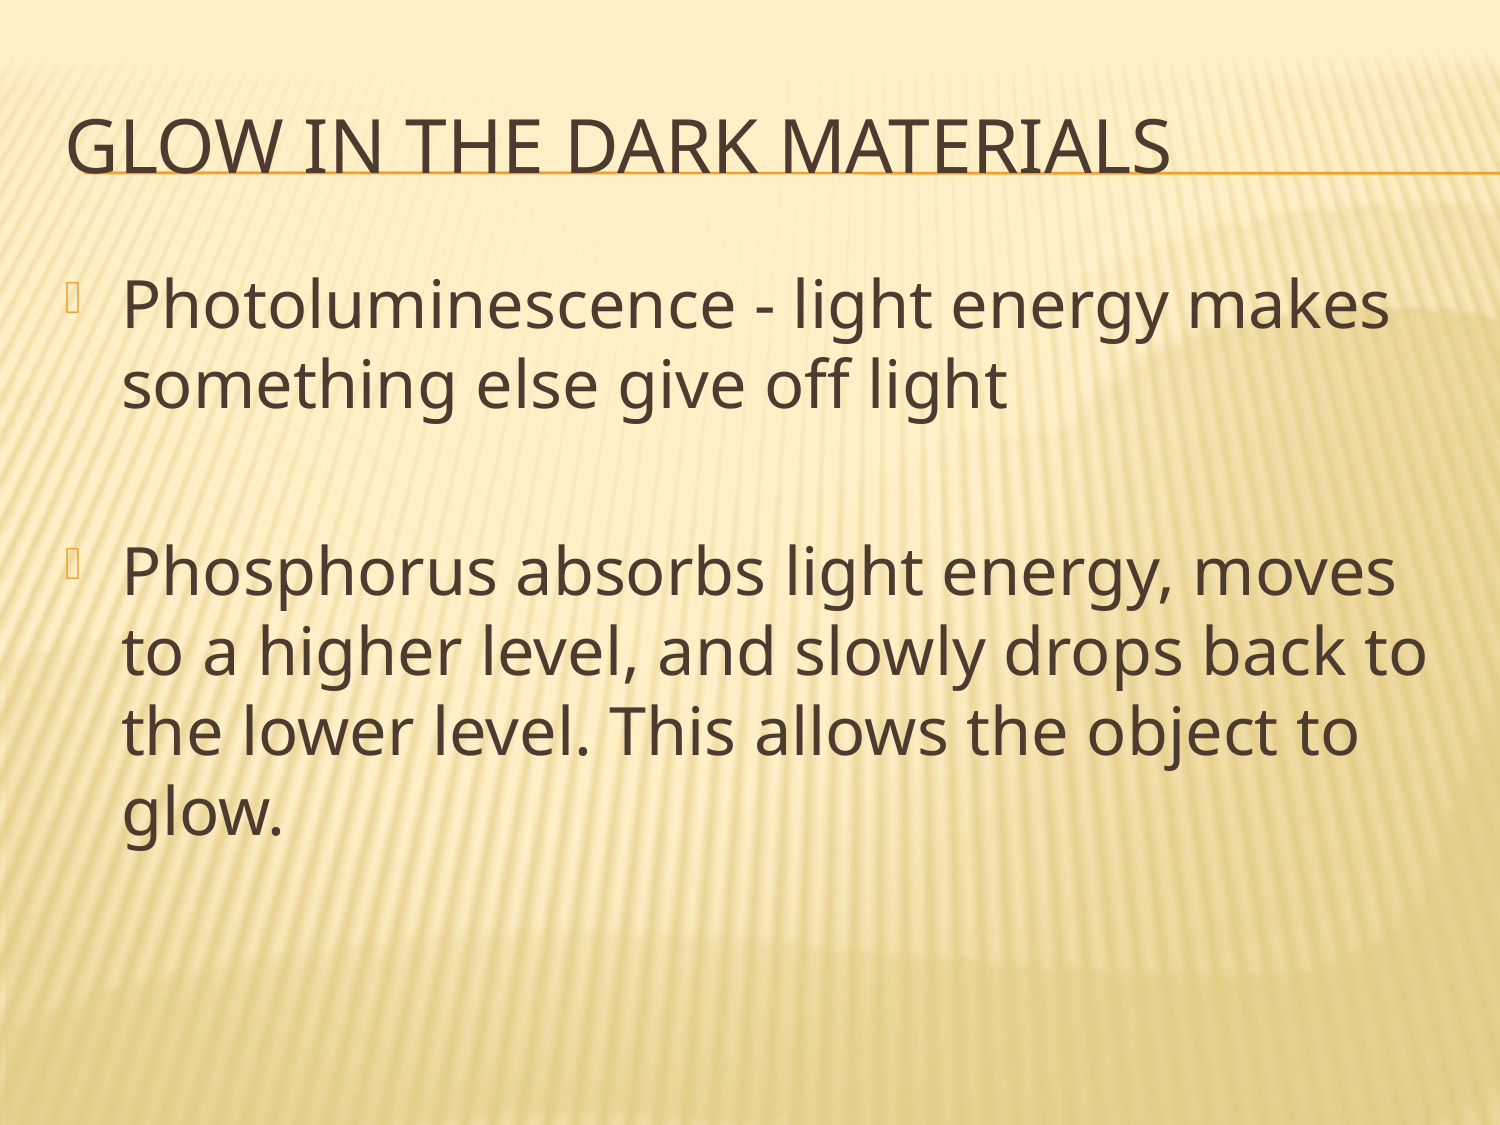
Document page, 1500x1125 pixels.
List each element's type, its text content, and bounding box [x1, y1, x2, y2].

list Photoluminescence - light energy makes something else give off light Phosphorus absorbs light energy, moves to a higher level, and slowly drops back to the lower level. This allows the object to glow. [50, 254, 1475, 998]
title Glow in the Dark Materials [50, 75, 1475, 213]
